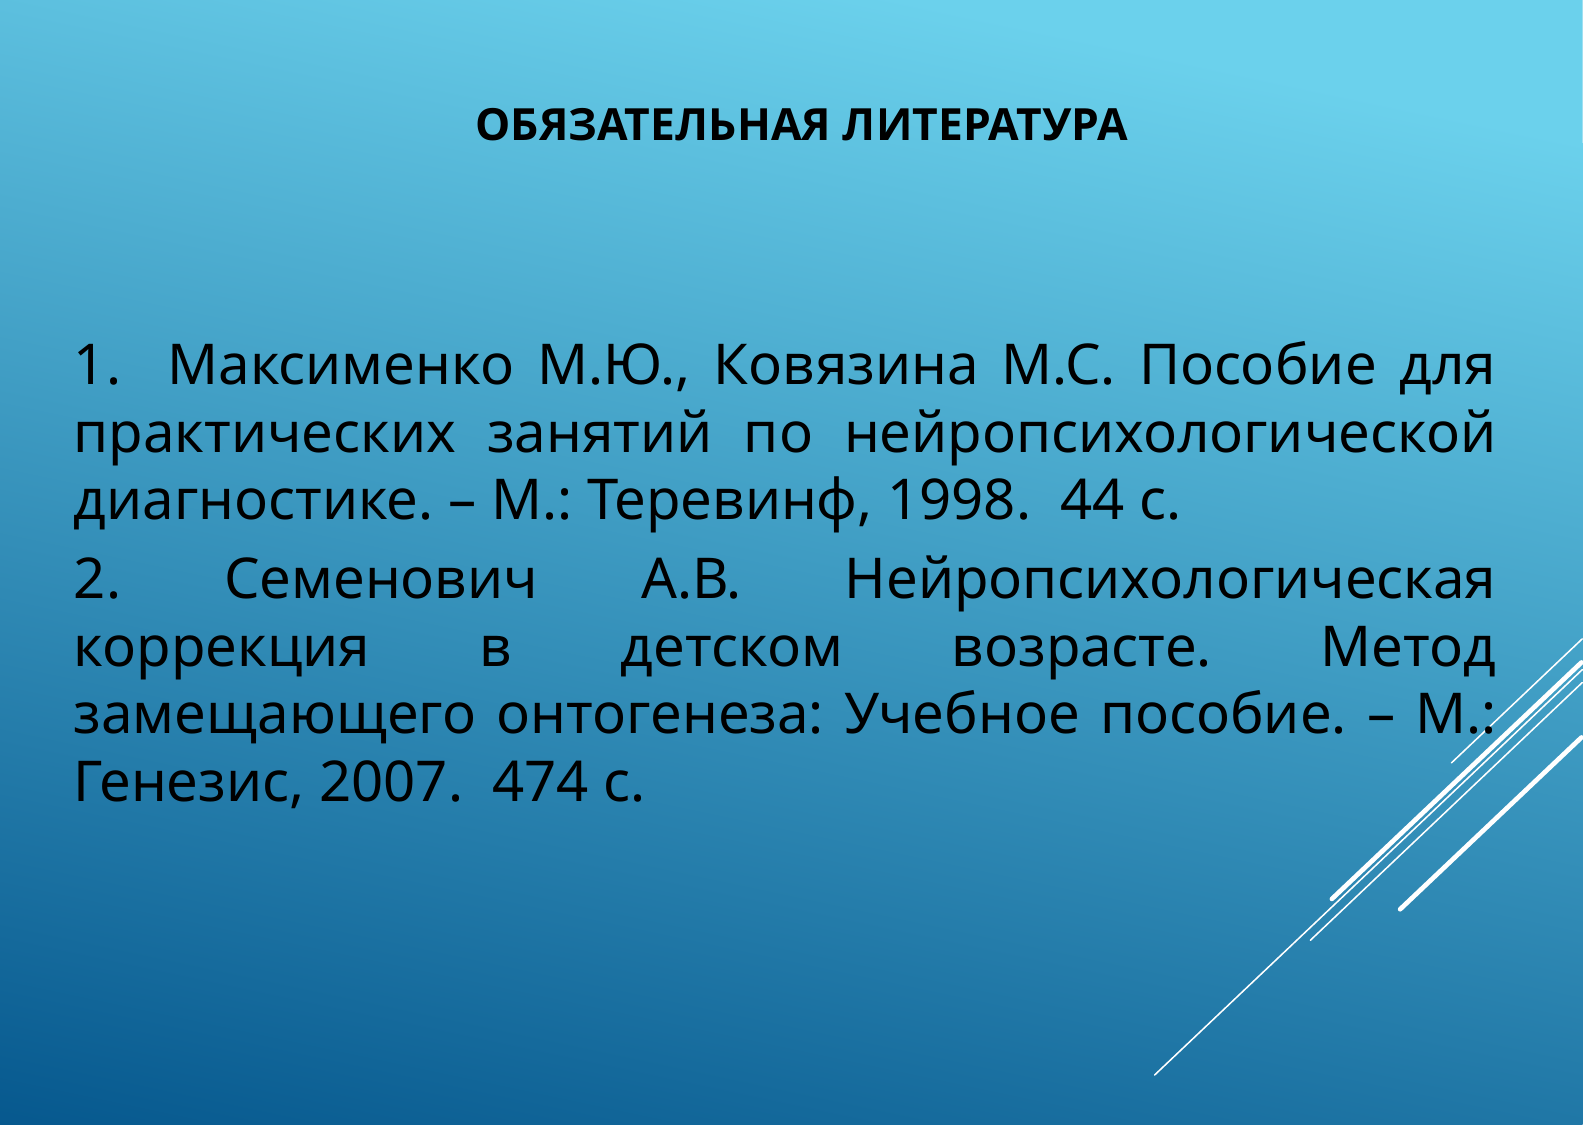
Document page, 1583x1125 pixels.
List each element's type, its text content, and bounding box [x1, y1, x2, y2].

list 1. Максименко М.Ю., Ковязина М.С. Пособие для практических занятий по нейропсихологической диагностике. – М.: Теревинф, 1998. 44 с. 2. Семенович А.В. Нейропсихологическая коррекция в детском возрасте. Метод замещающего онтогенеза: Учебное пособие. – М.: Генезис, 2007. 474 с. [59, 172, 1512, 1027]
title Обязательная литература [92, 87, 1512, 172]
